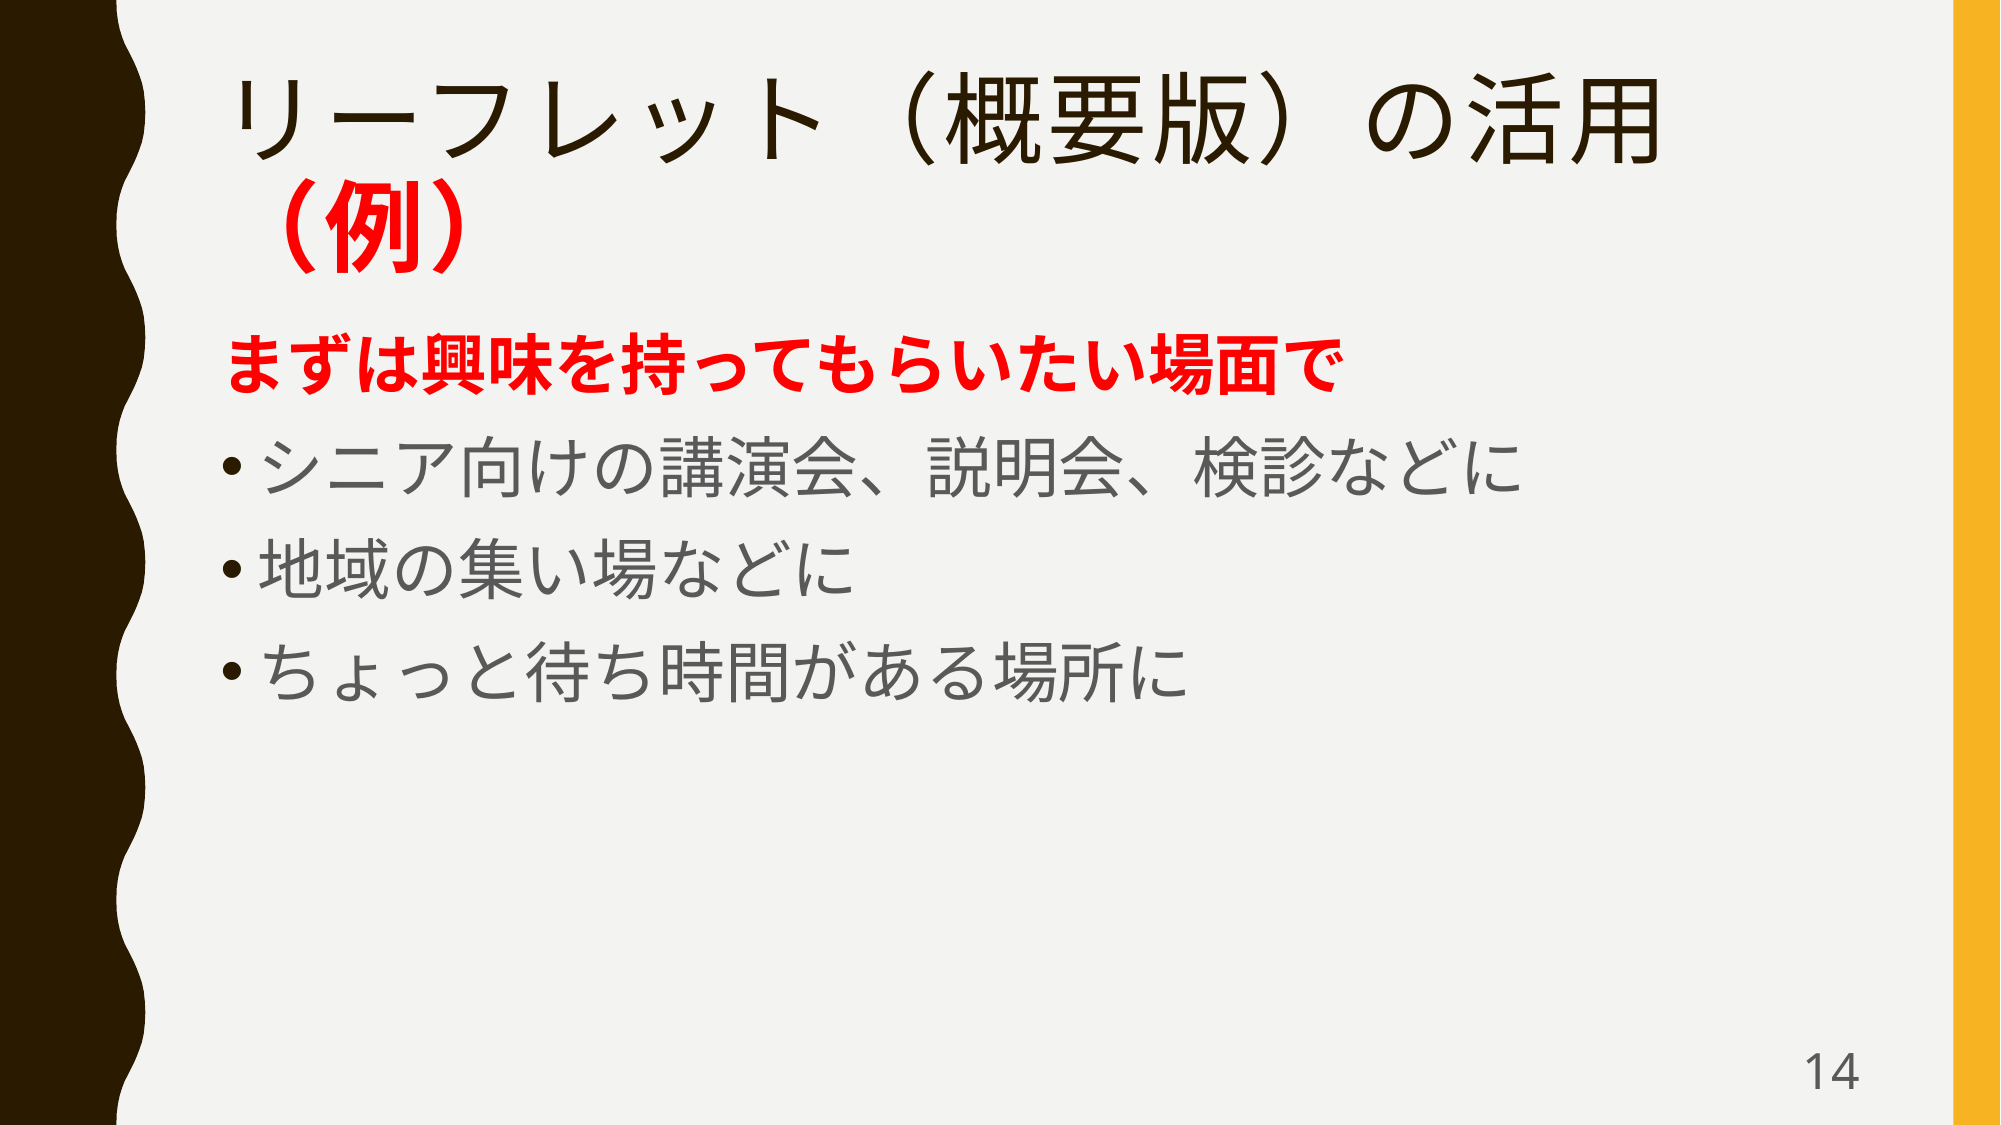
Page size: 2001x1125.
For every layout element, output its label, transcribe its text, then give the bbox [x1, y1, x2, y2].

list まずは興味を持ってもらいたい場面で シニア向けの講演会、説明会、検診などに 地域の集い場などに ちょっと待ち時間がある場所に [205, 307, 1875, 1046]
slide_number 14 [1412, 1045, 1875, 1103]
title リーフレット（概要版）の活用（例） [205, 62, 1875, 307]
